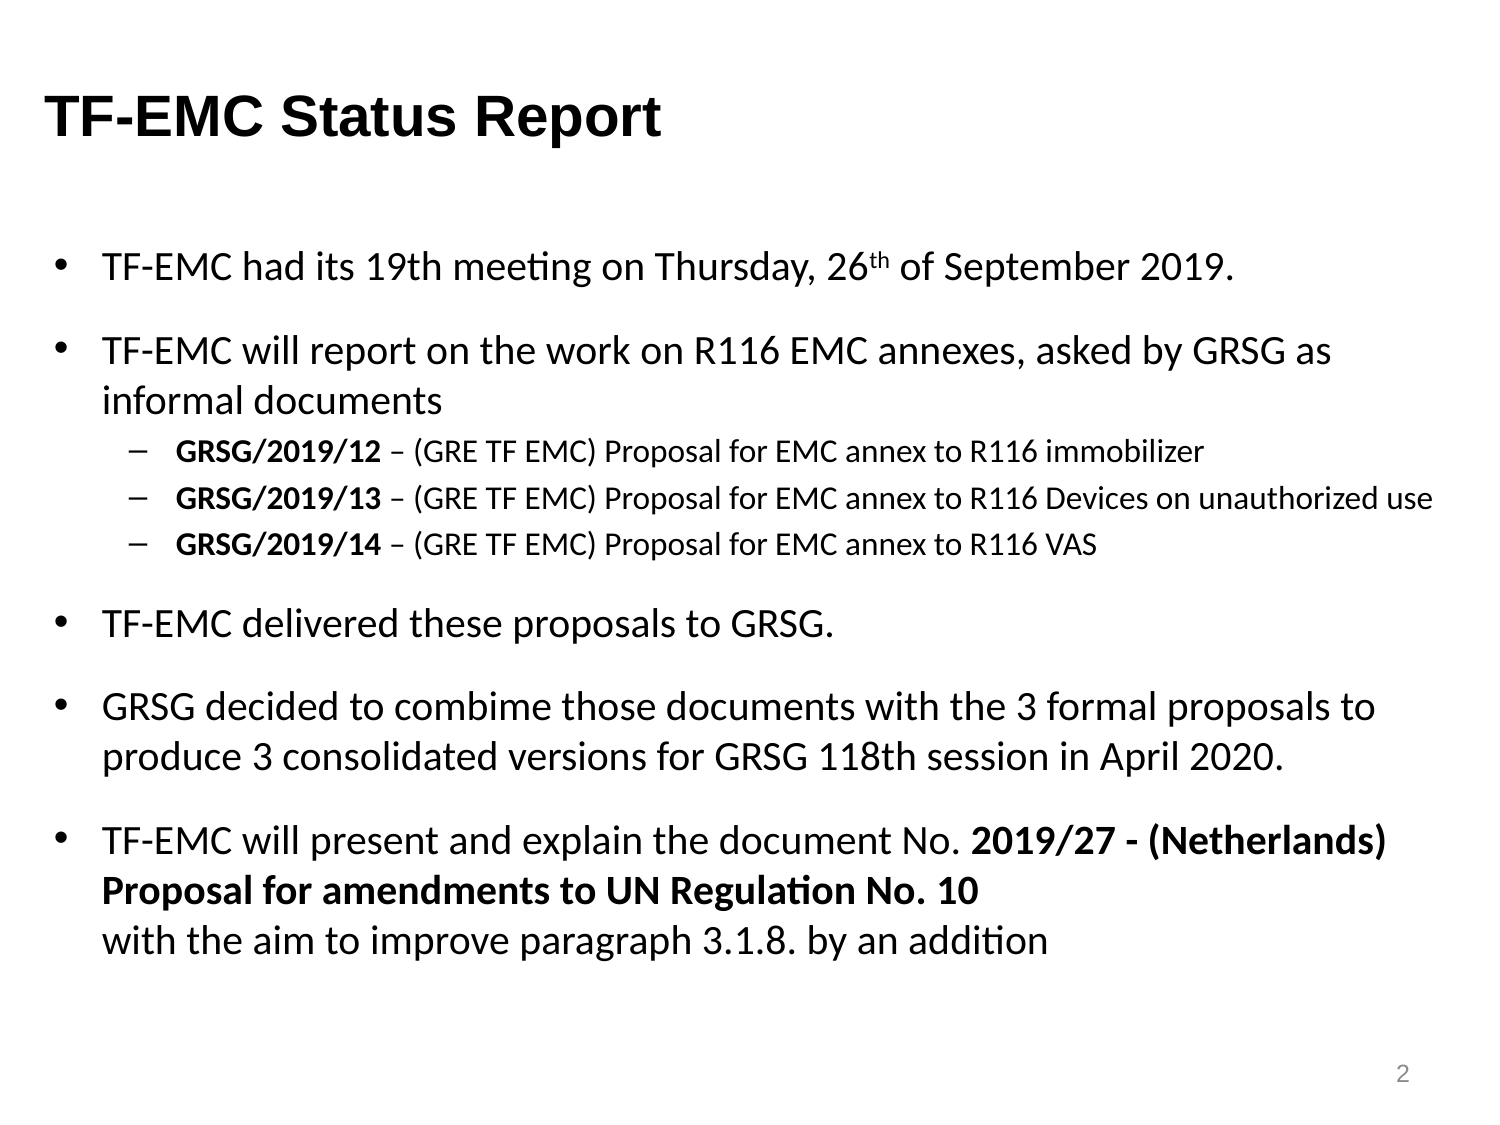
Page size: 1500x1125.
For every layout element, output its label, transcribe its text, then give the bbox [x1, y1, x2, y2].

text_box TF-EMC Status Report [29, 30, 1447, 197]
slide_number 2 [1074, 1042, 1425, 1103]
text_box TF-EMC had its 19th meeting on Thursday, 26th of September 2019. TF-EMC will report on the work on R116 EMC annexes, asked by GRSG as informal documents GRSG/2019/12 – (GRE TF EMC) Proposal for EMC annex to R116 immobilizer GRSG/2019/13 – (GRE TF EMC) Proposal for EMC annex to R116 Devices on unauthorized use GRSG/2019/14 – (GRE TF EMC) Proposal for EMC annex to R116 VAS TF-EMC delivered these proposals to GRSG. GRSG decided to combime those documents with the 3 formal proposals to produce 3 consolidated versions for GRSG 118th session in April 2020. TF-EMC will present and explain the document No. 2019/27 - (Netherlands) Proposal for amendments to UN Regulation No. 10 with the aim to improve paragraph 3.1.8. by an addition [39, 231, 1461, 1047]
